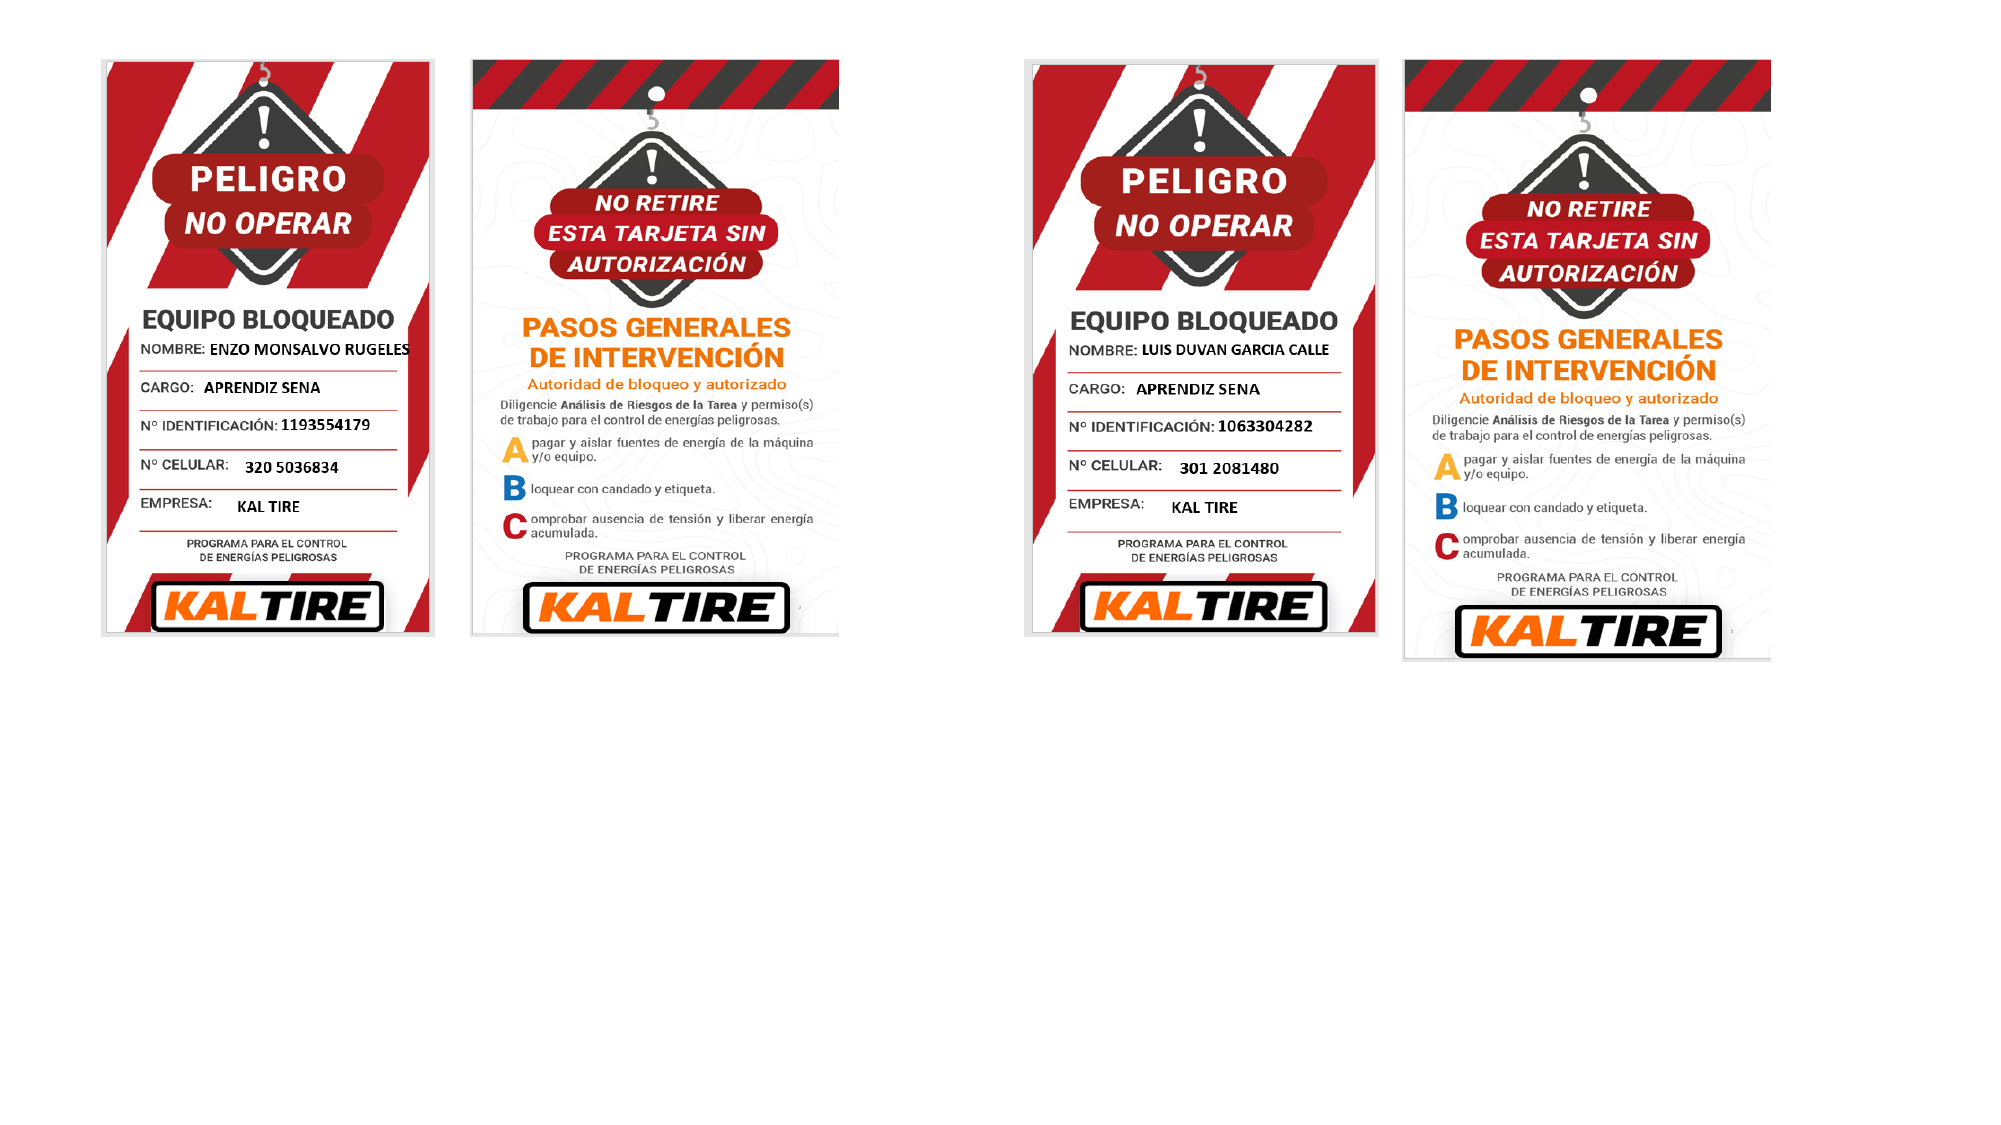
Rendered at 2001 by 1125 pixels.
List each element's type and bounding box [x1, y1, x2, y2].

picture [101, 59, 435, 637]
picture [1024, 59, 1380, 637]
picture [1402, 59, 1771, 662]
picture [470, 59, 839, 637]
